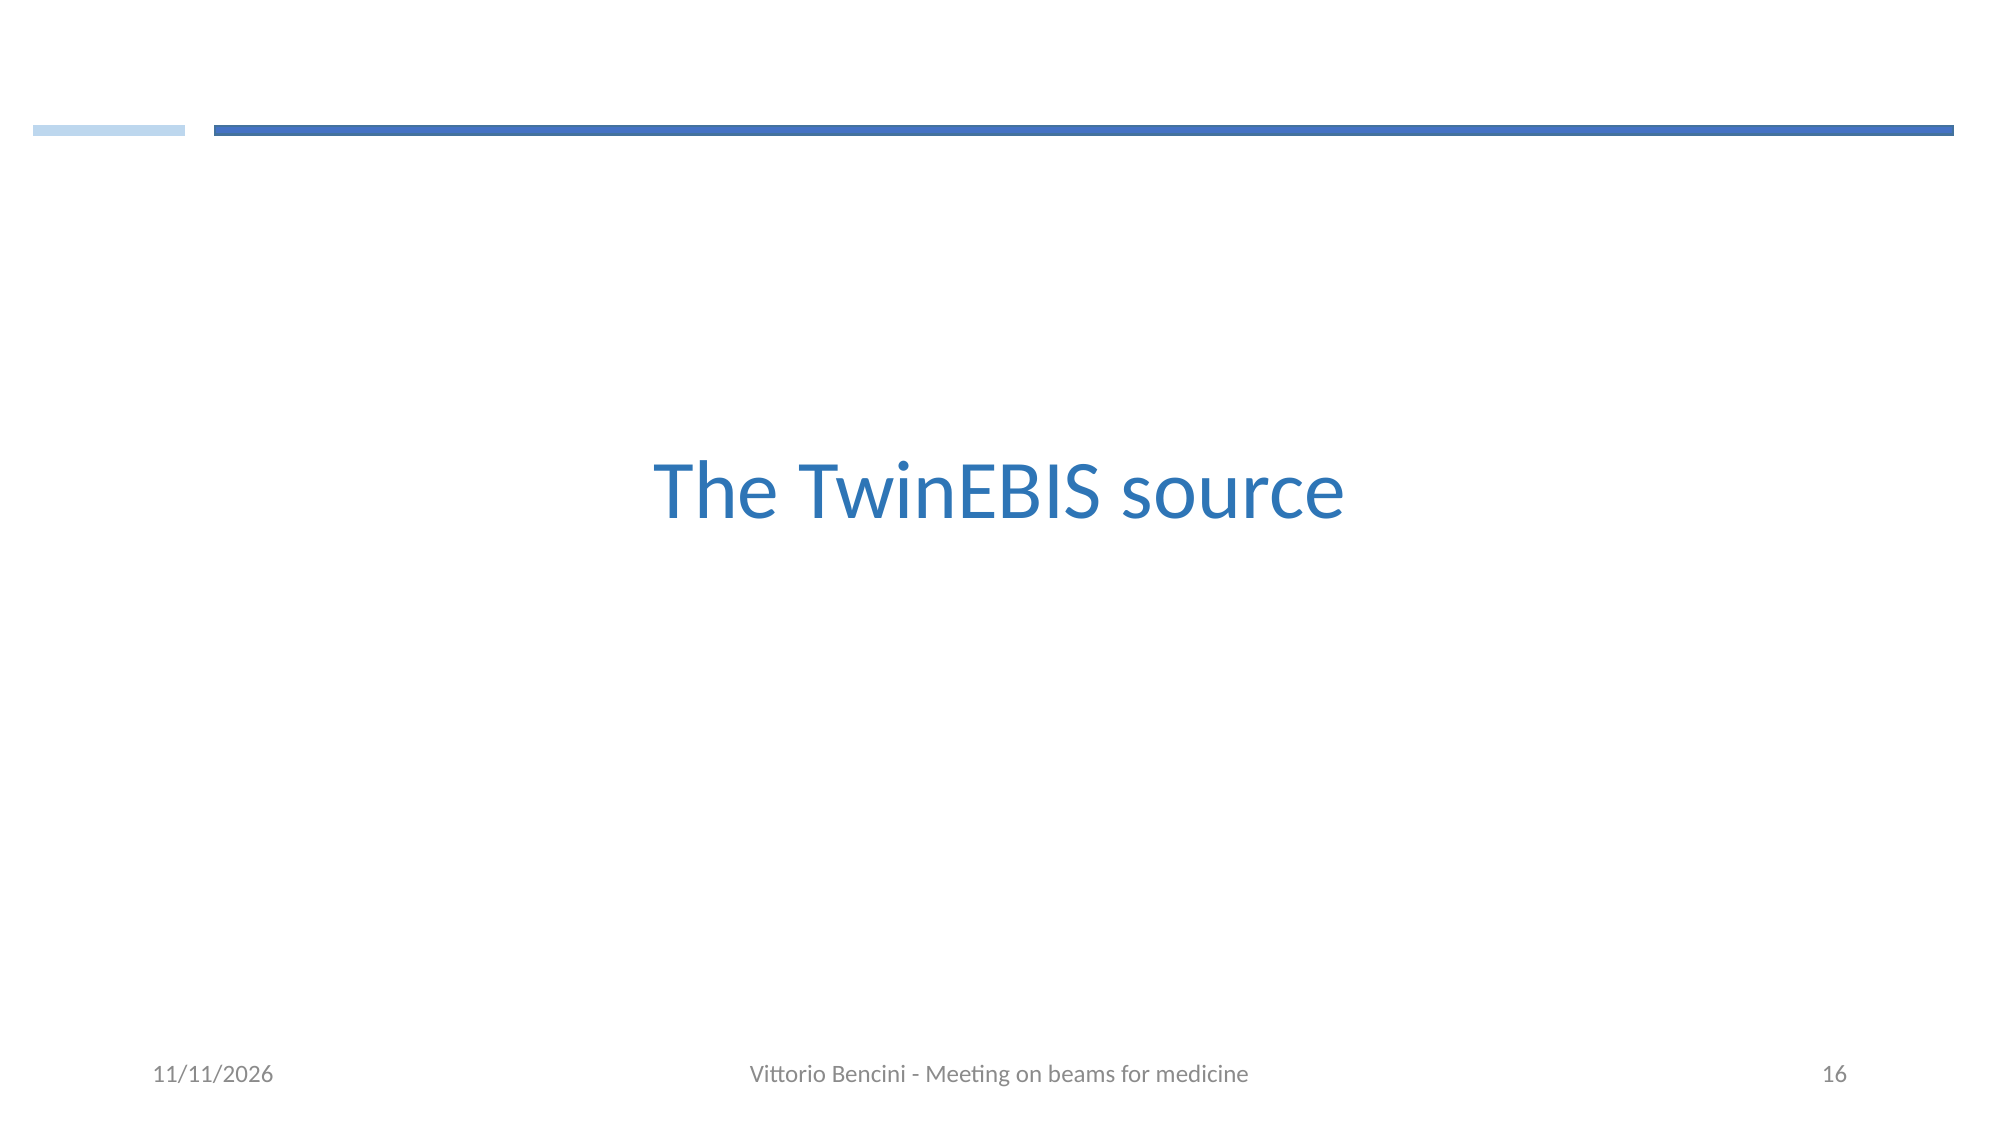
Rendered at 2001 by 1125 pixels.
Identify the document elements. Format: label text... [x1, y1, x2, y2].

footer Vittorio Bencini - Meeting on beams for medicine [662, 1042, 1338, 1103]
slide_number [137, 1042, 588, 1103]
text_box The TwinEBIS source [272, 428, 1727, 543]
text_box [214, 125, 1954, 136]
text_box [33, 125, 185, 136]
slide_number 16 [1412, 1042, 1863, 1103]
